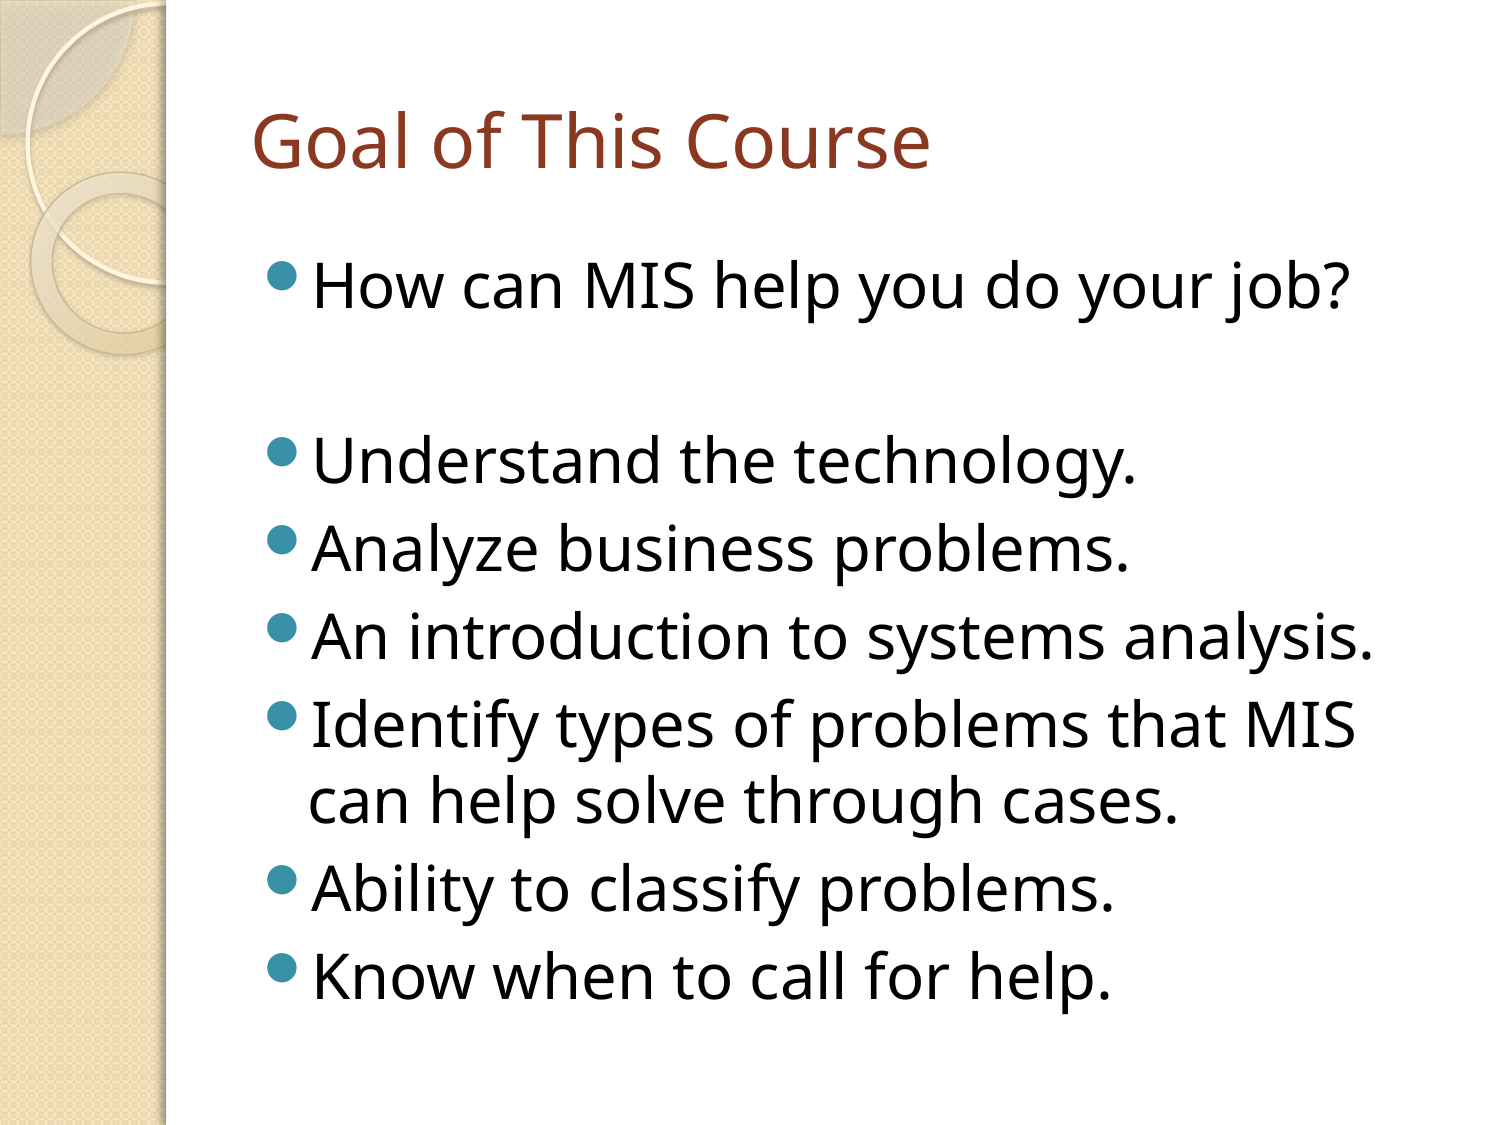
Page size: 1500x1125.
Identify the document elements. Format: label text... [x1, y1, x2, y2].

list How can MIS help you do your job? Understand the technology. Analyze business problems. An introduction to systems analysis. Identify types of problems that MIS can help solve through cases. Ability to classify problems. Know when to call for help. [235, 237, 1466, 1025]
title Goal of This Course [235, 45, 1466, 233]
